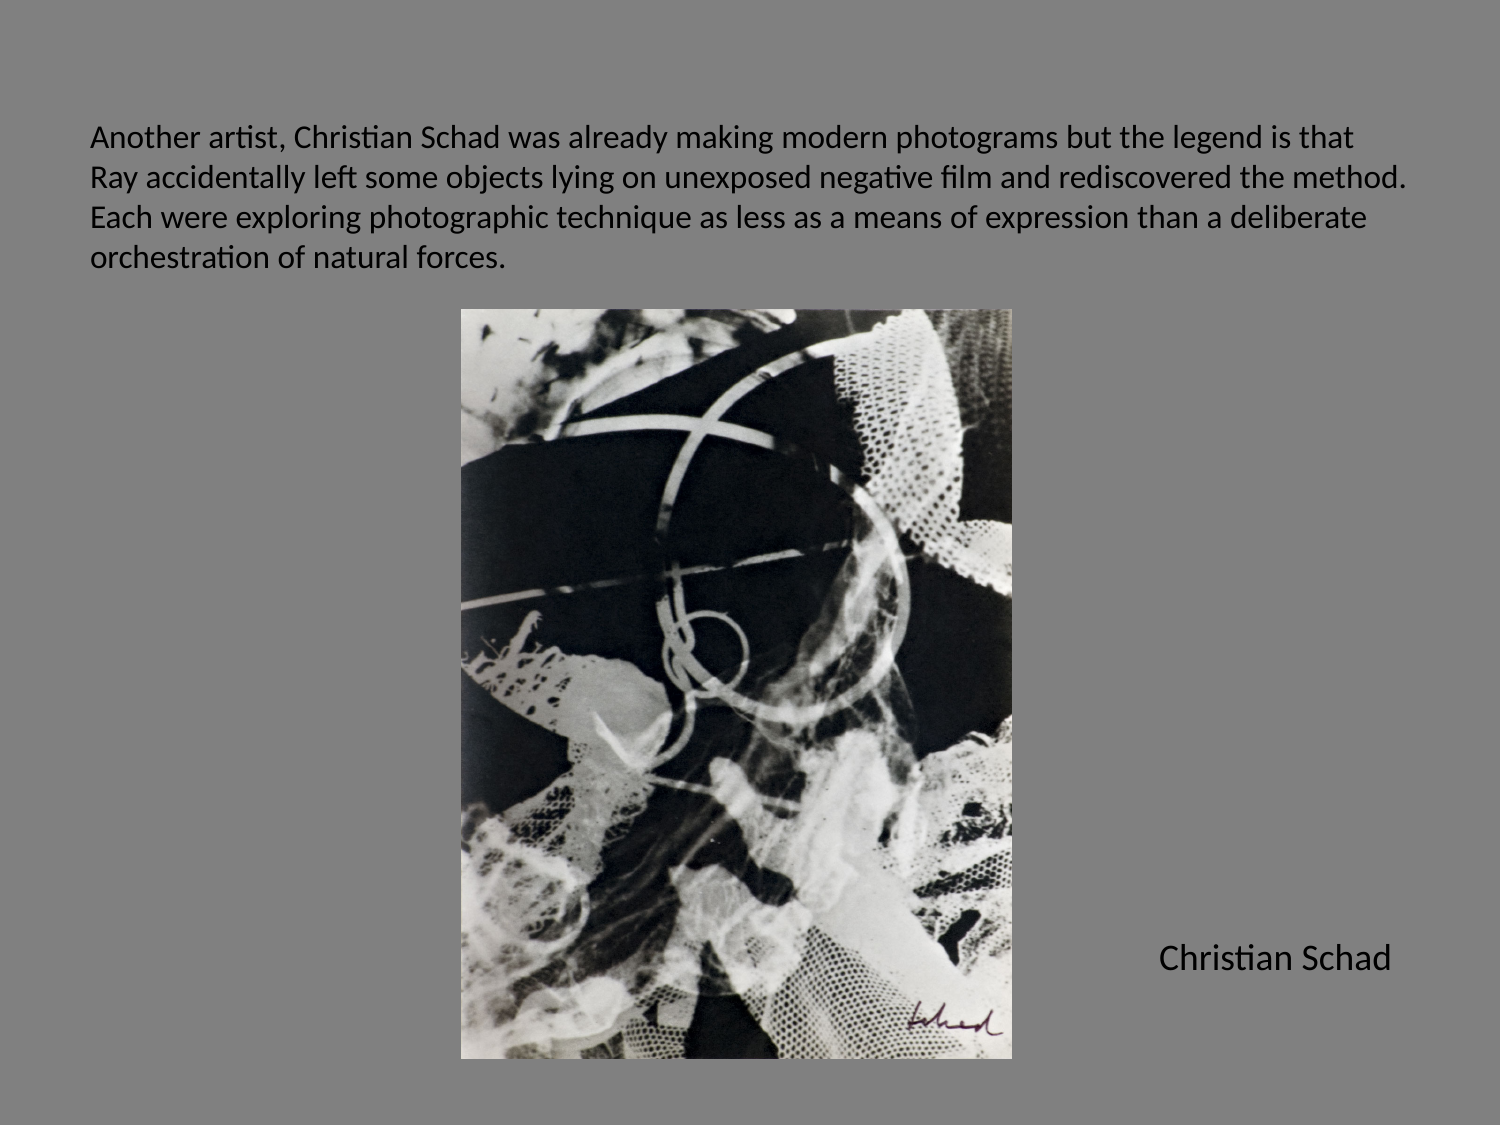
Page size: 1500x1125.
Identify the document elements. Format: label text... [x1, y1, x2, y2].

picture [461, 309, 1012, 1059]
list Another artist, Christian Schad was already making modern photograms but the legend is that Ray accidentally left some objects lying on unexposed negative film and rediscovered the method. Each were exploring photographic technique as less as a means of expression than a deliberate orchestration of natural forces. [75, 107, 1425, 851]
text_box Christian Schad [1144, 925, 1408, 986]
